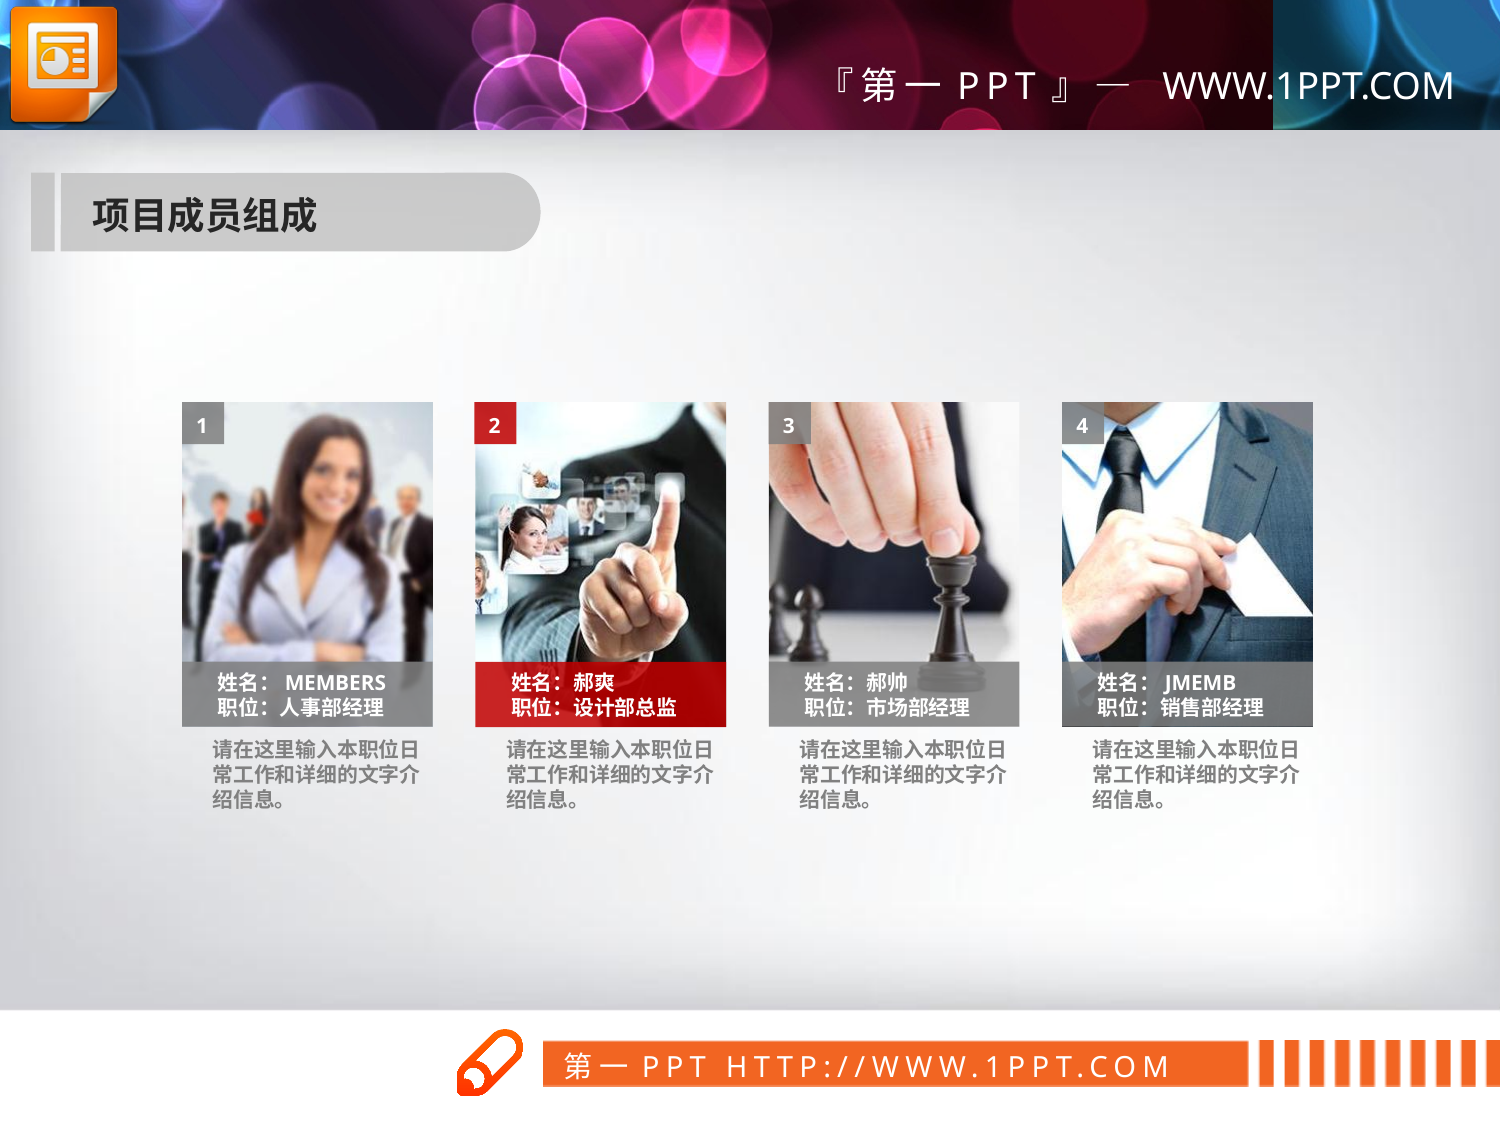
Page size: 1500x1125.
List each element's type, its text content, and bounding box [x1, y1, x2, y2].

text_box [31, 172, 55, 252]
text_box [60, 172, 531, 252]
text_box 请在这里输入本职位日常工作和详细的文字介绍信息。 [201, 745, 446, 804]
text_box 2 [477, 395, 526, 400]
text_box 3 [771, 395, 820, 400]
text_box 请在这里输入本职位日常工作和详细的文字介绍信息。 [494, 745, 739, 804]
text_box 请在这里输入本职位日常工作和详细的文字介绍信息。 [788, 745, 1033, 804]
text_box 1 [184, 395, 234, 400]
picture [543, 1040, 1500, 1087]
text_box 请在这里输入本职位日常工作和详细的文字介绍信息。 [1081, 745, 1326, 804]
text_box 4 [1065, 395, 1114, 400]
picture [0, 0, 1500, 1012]
text_box 项目成员组成 [81, 185, 549, 243]
